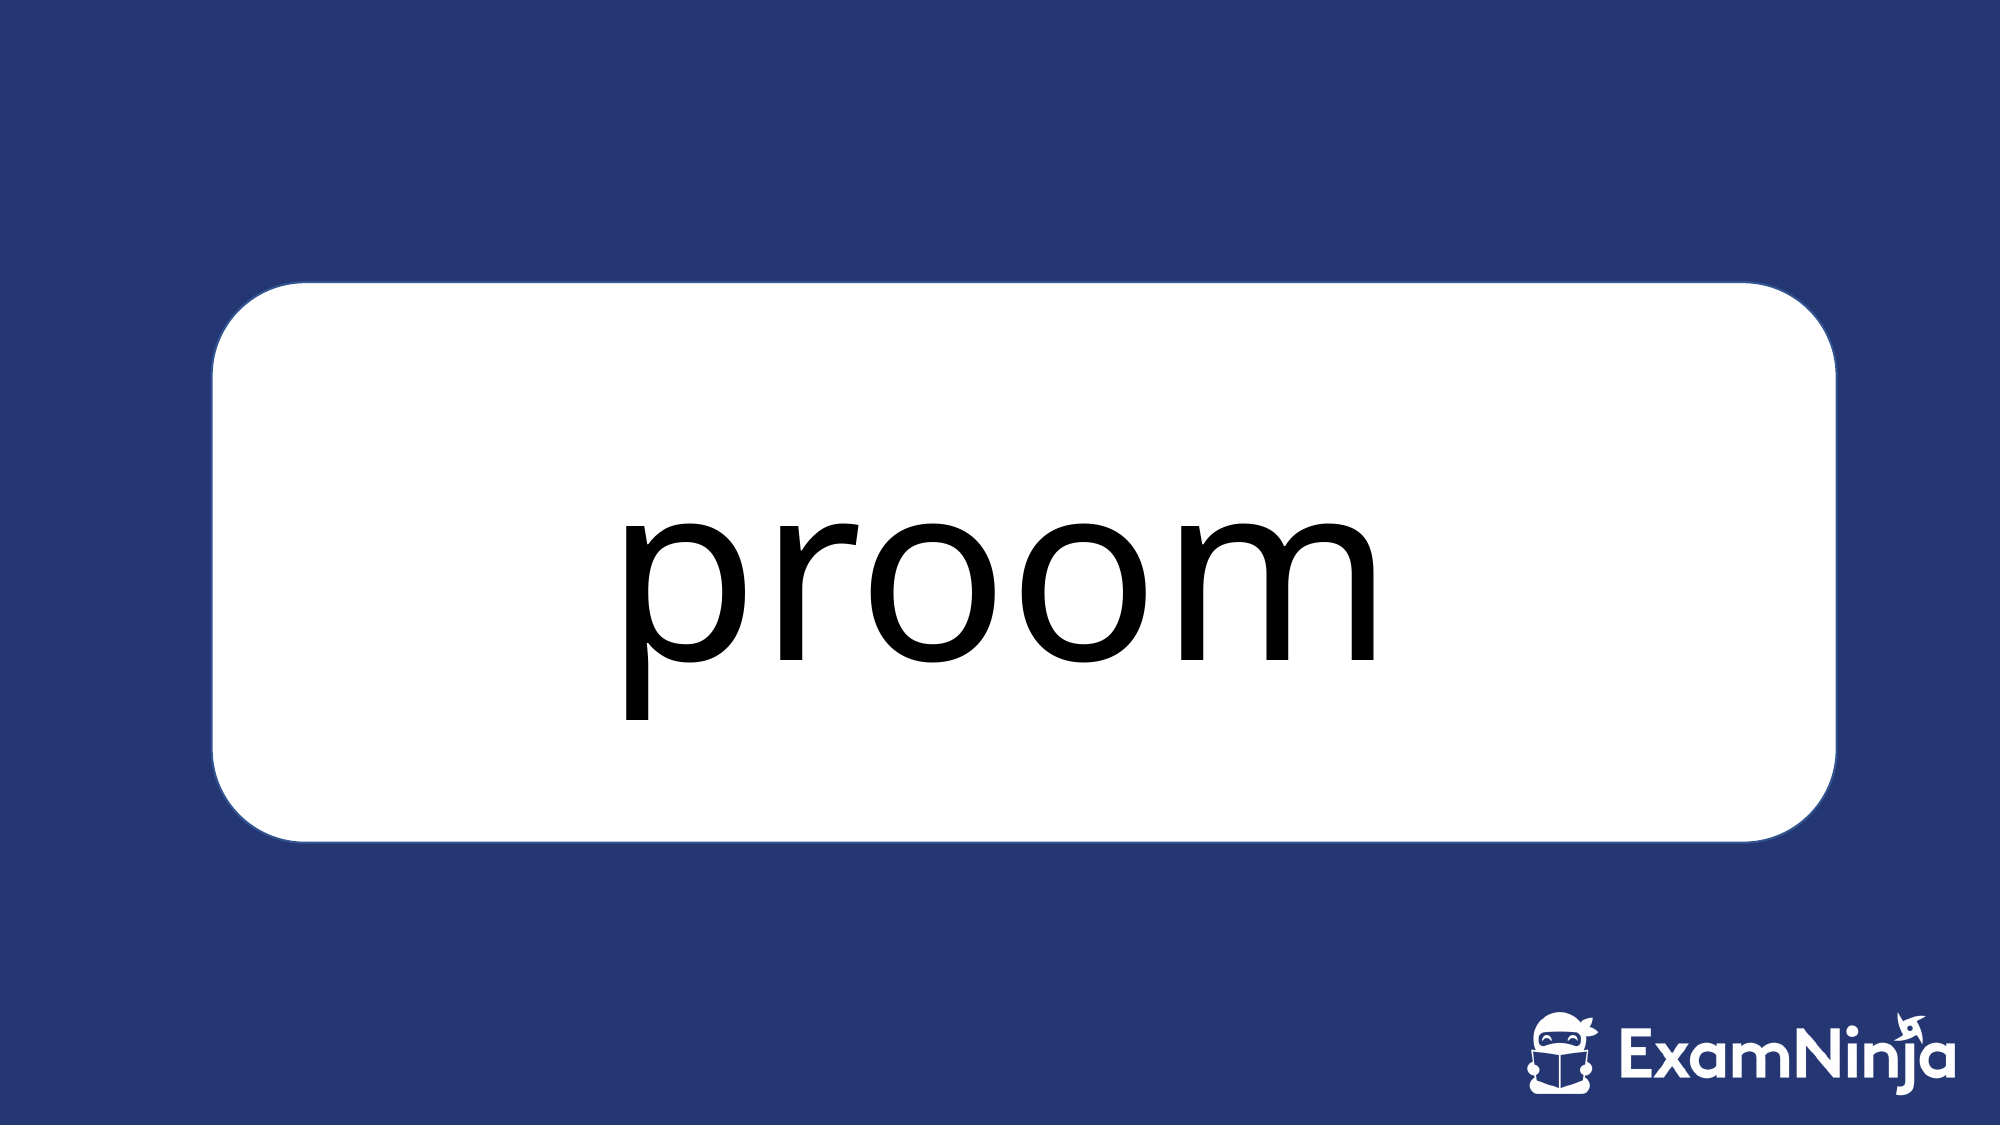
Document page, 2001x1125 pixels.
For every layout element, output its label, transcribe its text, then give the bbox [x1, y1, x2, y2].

text_box [210, 719, 1838, 844]
picture [1501, 1003, 1979, 1102]
text_box proom [143, 403, 1857, 719]
text_box [210, 281, 1838, 403]
